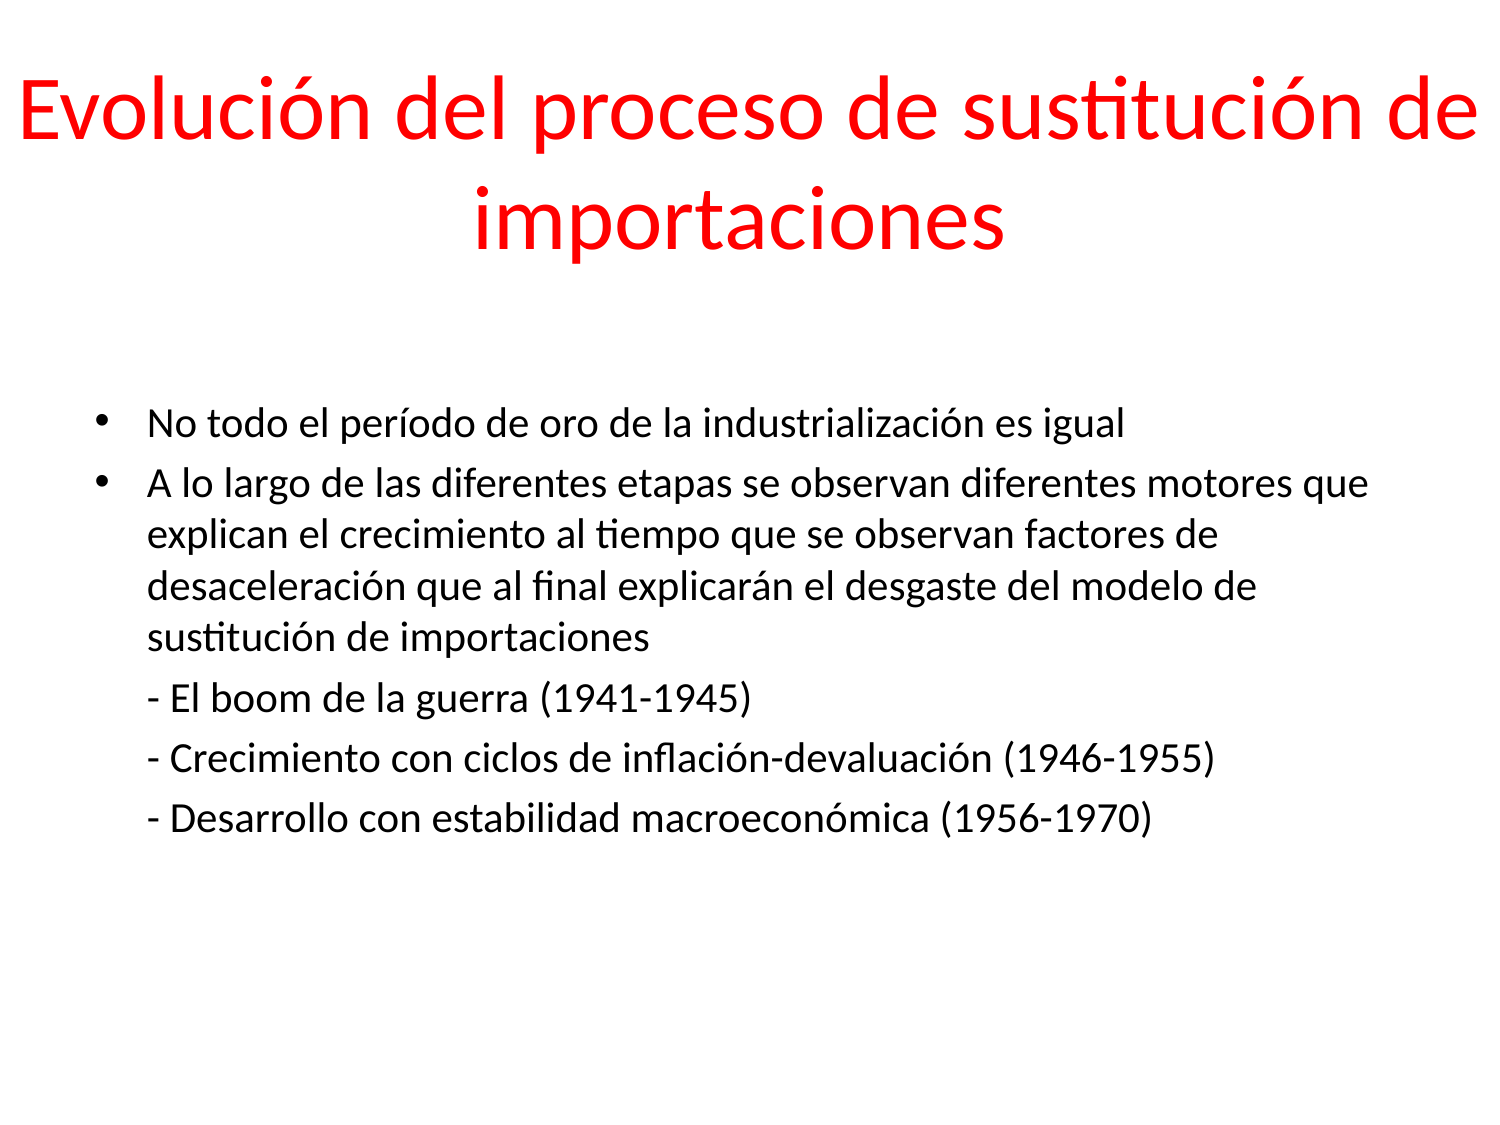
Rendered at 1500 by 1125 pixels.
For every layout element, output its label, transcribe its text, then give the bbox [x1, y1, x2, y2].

title Evolución del proceso de sustitución de importaciones [0, 11, 1500, 305]
list No todo el período de oro de la industrialización es igual A lo largo de las diferentes etapas se observan diferentes motores que explican el crecimiento al tiempo que se observan factores de desaceleración que al final explicarán el desgaste del modelo de sustitución de importaciones - El boom de la guerra (1941-1945) - Crecimiento con ciclos de inflación-devaluación (1946-1955) - Desarrollo con estabilidad macroeconómica (1956-1970) [79, 386, 1430, 856]
